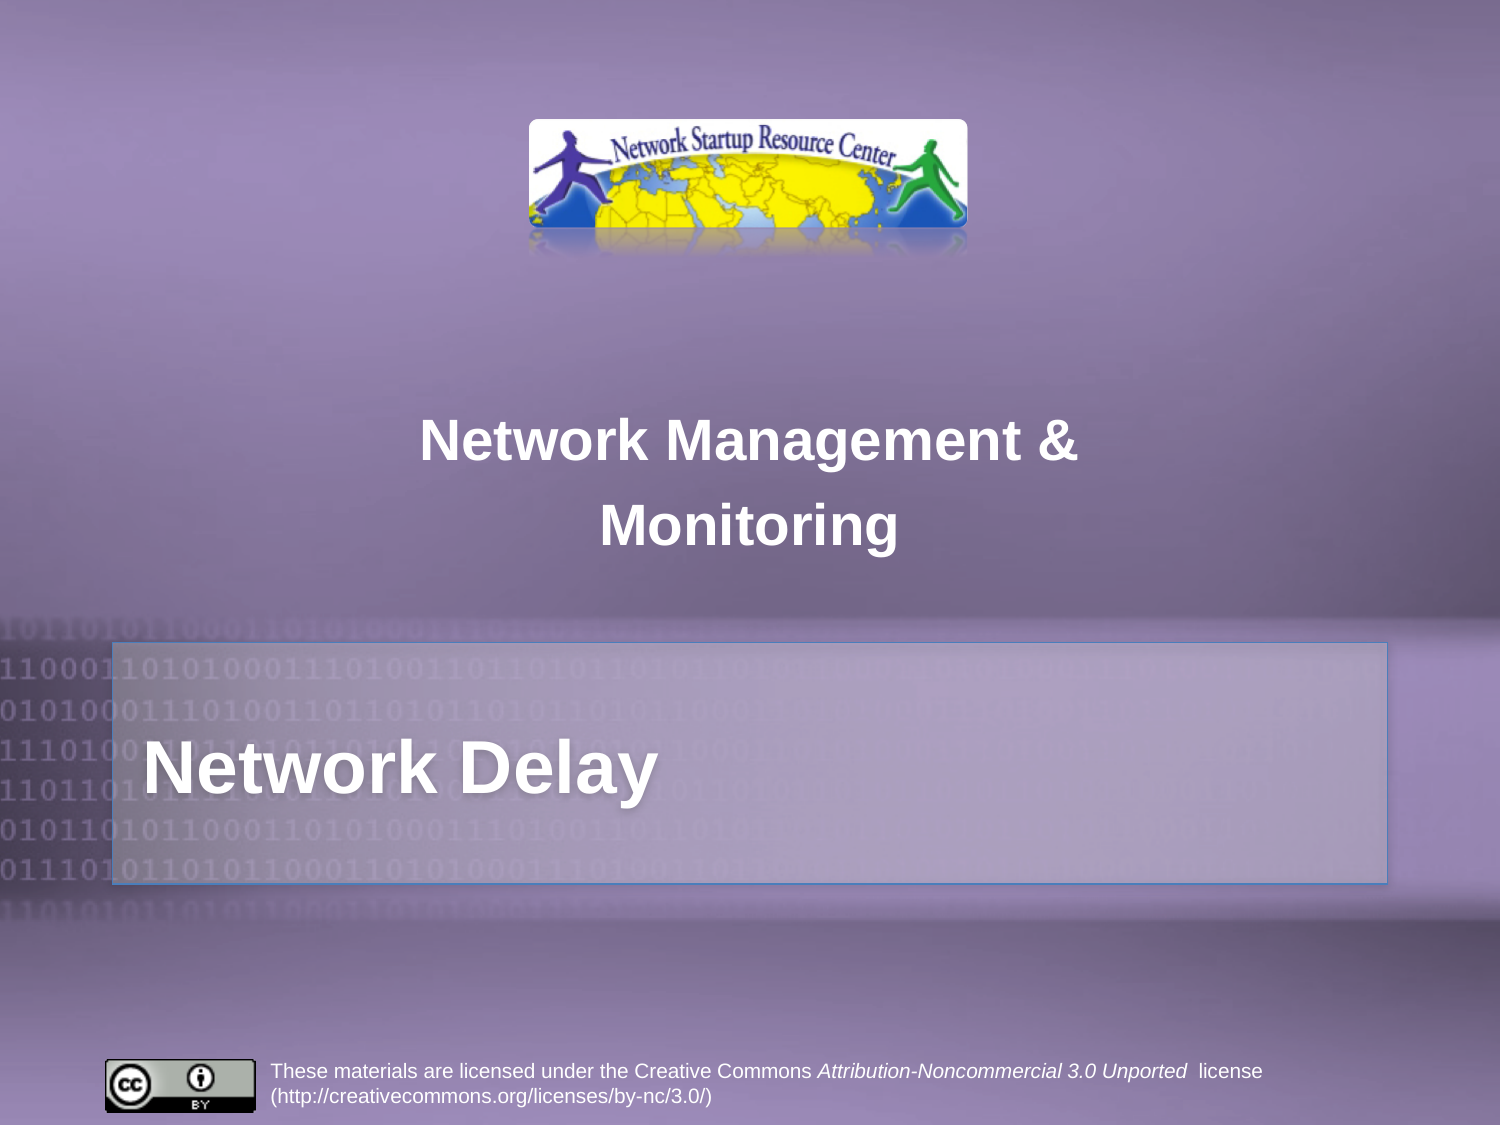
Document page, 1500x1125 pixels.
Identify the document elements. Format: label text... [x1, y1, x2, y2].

text_box Network Management & Monitoring [224, 394, 1275, 565]
picture [0, 0, 1500, 1125]
text_box Network Delay [112, 642, 1388, 884]
